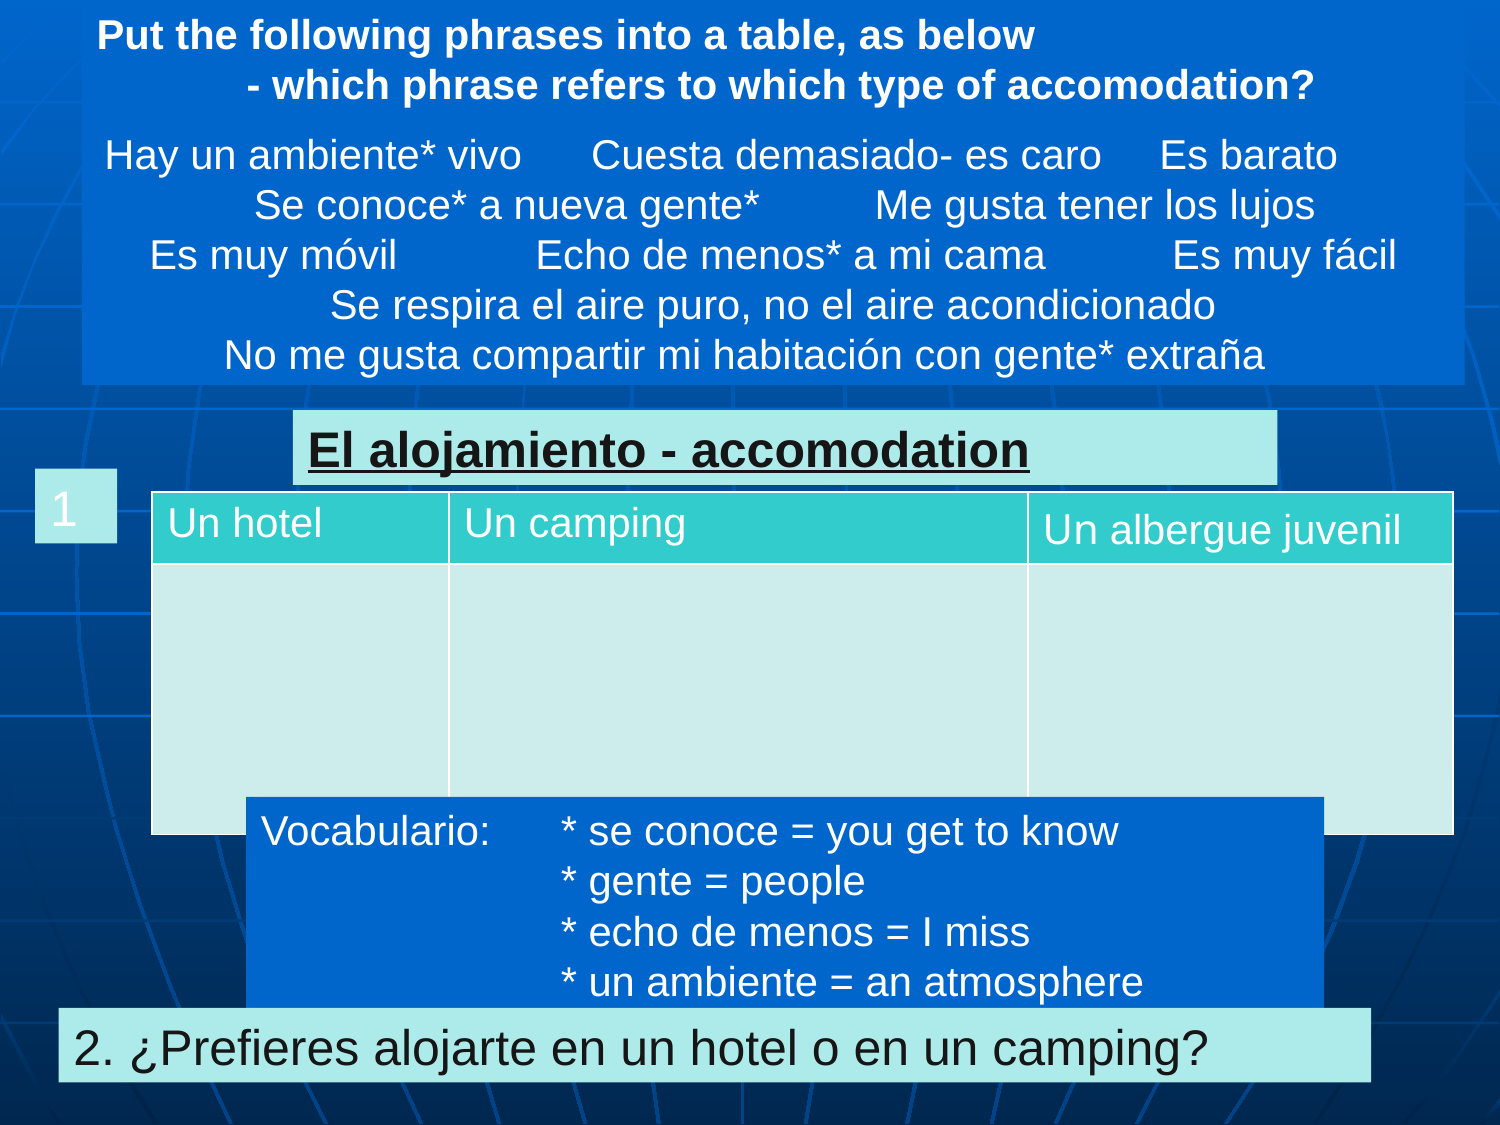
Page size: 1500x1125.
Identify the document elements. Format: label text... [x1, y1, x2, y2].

table_header Un hotel [153, 493, 448, 563]
text_box El alojamiento - accomodation [292, 410, 1278, 485]
text_box Vocabulario: * se conoce = you get to know * gente = people * echo de menos = I miss * un ambiente = an atmosphere [246, 796, 1325, 1007]
text_box Put the following phrases into a table, as below - which phrase refers to which type of accomodation? Hay un ambiente* vivo Cuesta demasiado- es caro Es barato Se conoce* a nueva gente* Me gusta tener los lujos Es muy móvil Echo de menos* a mi cama Es muy fácil Se respira el aire puro, no el aire acondicionado No me gusta compartir mi habitación con gente* extraña [81, 0, 1465, 385]
table_cell [1029, 565, 1452, 834]
table_header Un camping [450, 493, 1027, 563]
text_box 2. ¿Prefieres alojarte en un hotel o en un camping? [58, 1007, 1372, 1083]
text_box 1 [35, 468, 118, 544]
table_cell [450, 565, 1027, 796]
table_header Un albergue juvenil [1029, 493, 1452, 563]
table_cell [153, 565, 448, 834]
